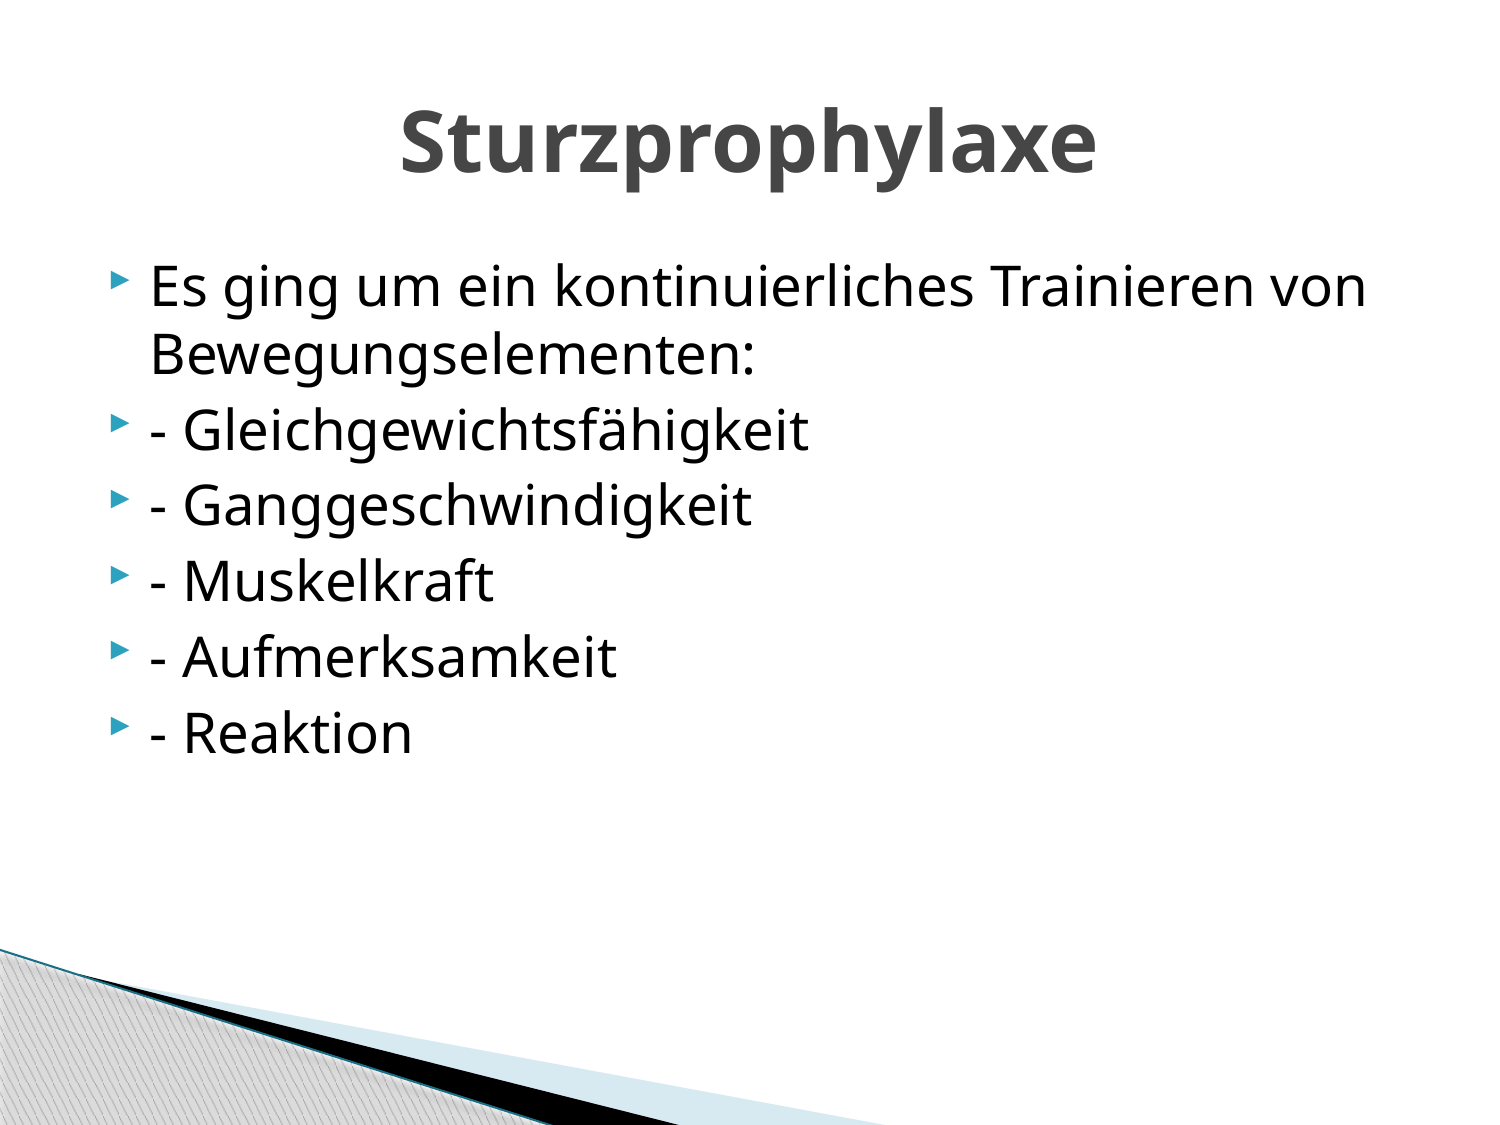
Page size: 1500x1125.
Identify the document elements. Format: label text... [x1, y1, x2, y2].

title Sturzprophylaxe [75, 45, 1425, 233]
list Es ging um ein kontinuierliches Trainieren von Bewegungselementen: - Gleichgewichtsfähigkeit - Ganggeschwindigkeit - Muskelkraft - Aufmerksamkeit - Reaktion [75, 243, 1425, 986]
